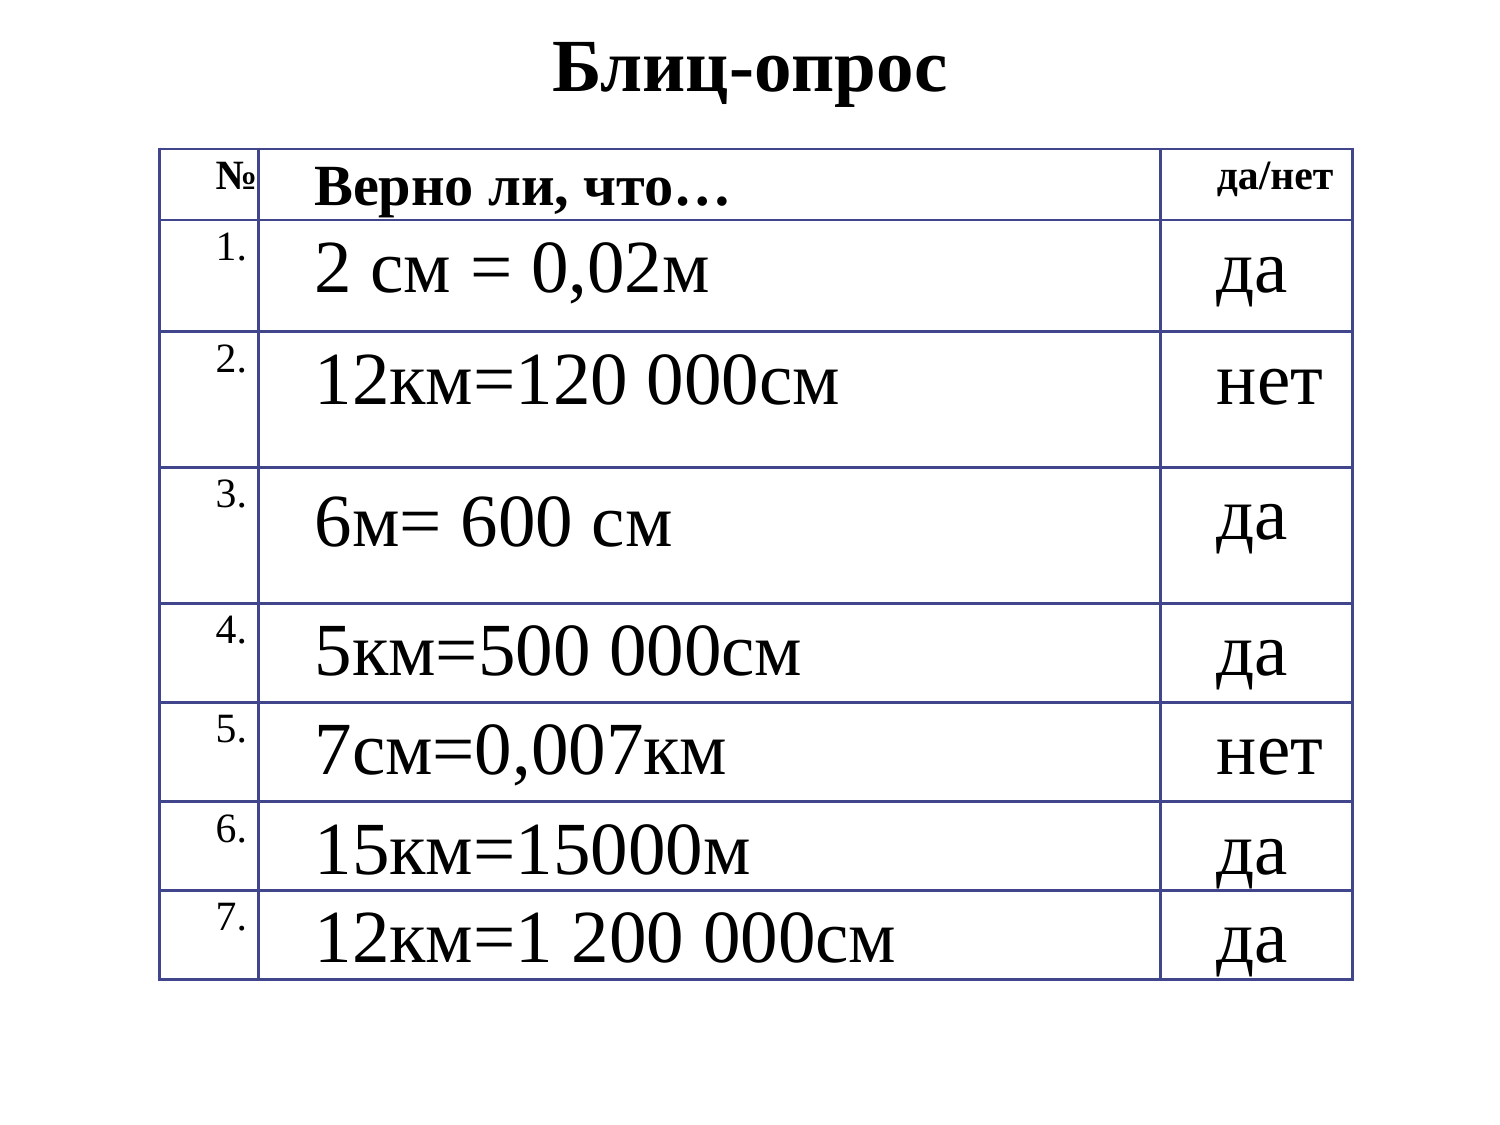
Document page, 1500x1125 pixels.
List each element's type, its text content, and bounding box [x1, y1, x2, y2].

table_cell 15км=15000м [260, 803, 1159, 889]
table_cell да [1162, 469, 1351, 602]
table_cell 4. [161, 605, 257, 701]
table_cell 12км=120 000см [260, 333, 1159, 466]
table_cell 12км=1 200 000см [260, 892, 1159, 978]
table_header № [161, 150, 257, 219]
table_cell да [1162, 221, 1351, 330]
table_cell 7см=0,007км [260, 704, 1159, 800]
table_cell 6м= 600 см [260, 469, 1159, 602]
table_cell нет [1162, 333, 1351, 466]
table_cell да [1162, 803, 1351, 889]
table_cell 2. [161, 333, 257, 466]
table_cell да [1162, 605, 1351, 701]
table_header да/нет [1162, 150, 1351, 219]
table_cell 5. [161, 704, 257, 800]
table_cell 5км=500 000см [260, 605, 1159, 701]
table_cell нет [1162, 704, 1351, 800]
table_cell 2 см = 0,02м [260, 221, 1159, 330]
table_cell да [1162, 892, 1351, 978]
table_cell 1. [161, 221, 257, 330]
table_header Верно ли, что… [260, 150, 1159, 219]
table_cell 3. [161, 469, 257, 602]
title Блиц-опрос [75, 45, 1425, 79]
table_cell 7. [161, 892, 257, 978]
table_cell 6. [161, 803, 257, 889]
